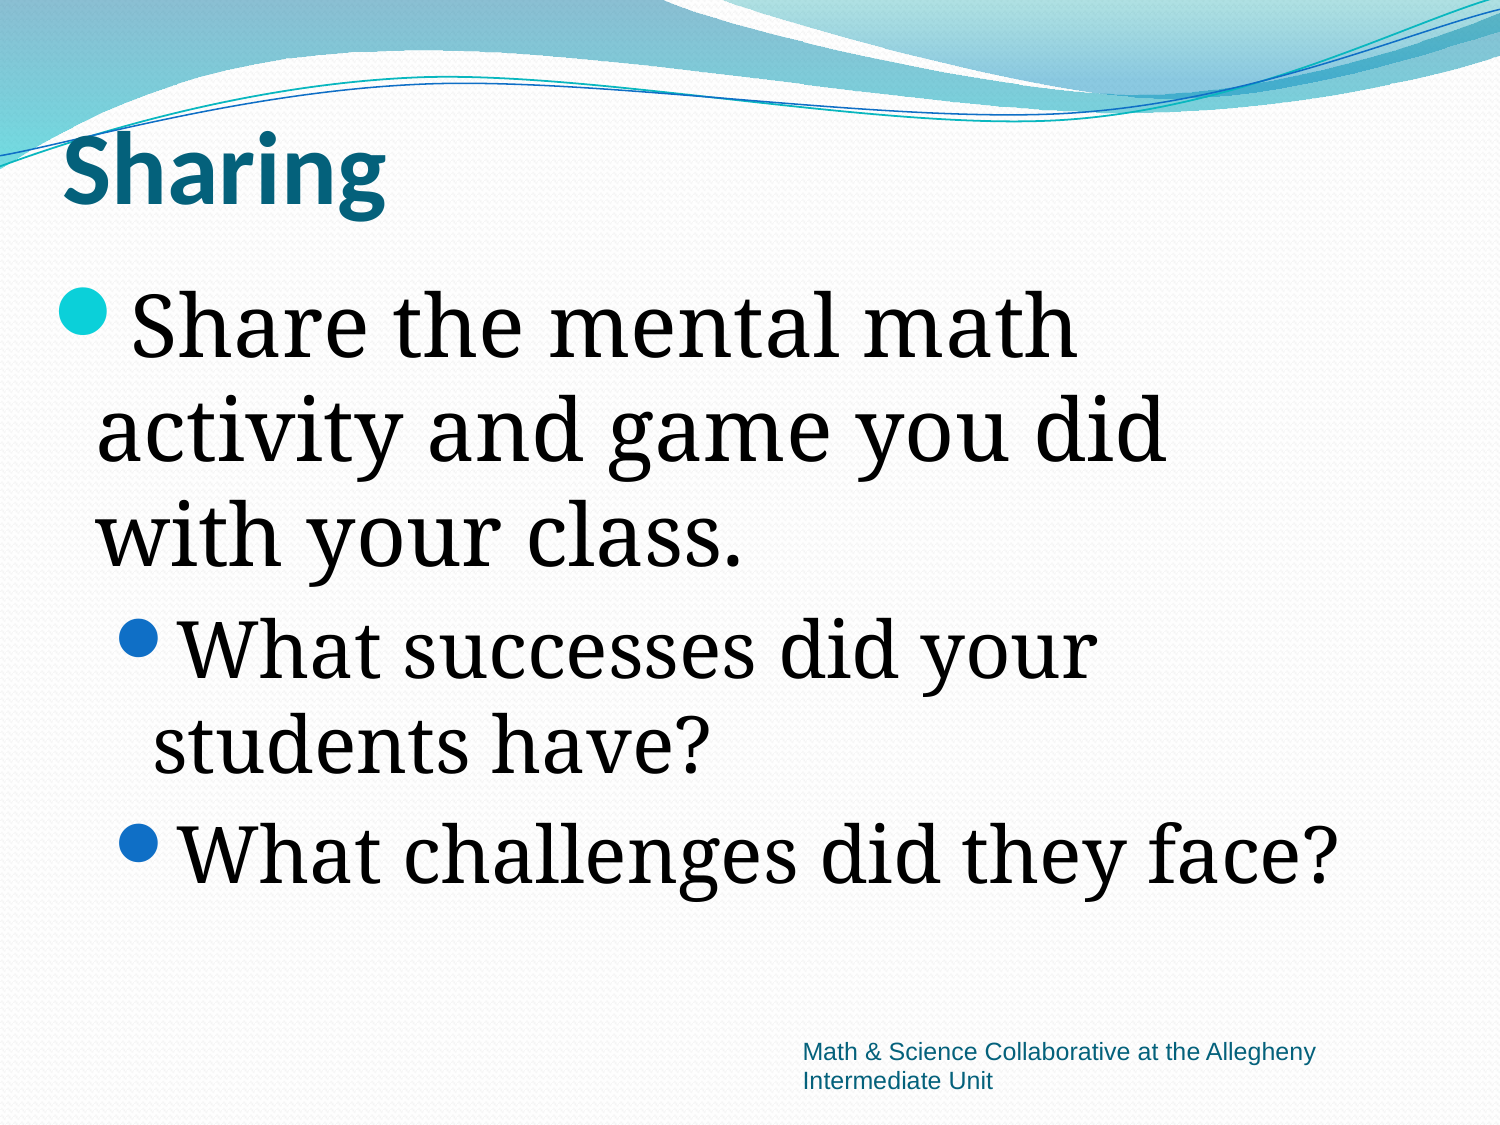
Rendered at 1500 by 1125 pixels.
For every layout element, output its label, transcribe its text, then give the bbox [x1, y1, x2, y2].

list Share the mental math activity and game you did with your class. What successes did your students have? What challenges did they face? [37, 262, 1375, 1000]
title Sharing [62, 0, 1288, 225]
footer Math & Science Collaborative at the Allegheny Intermediate Unit [787, 1025, 1425, 1103]
